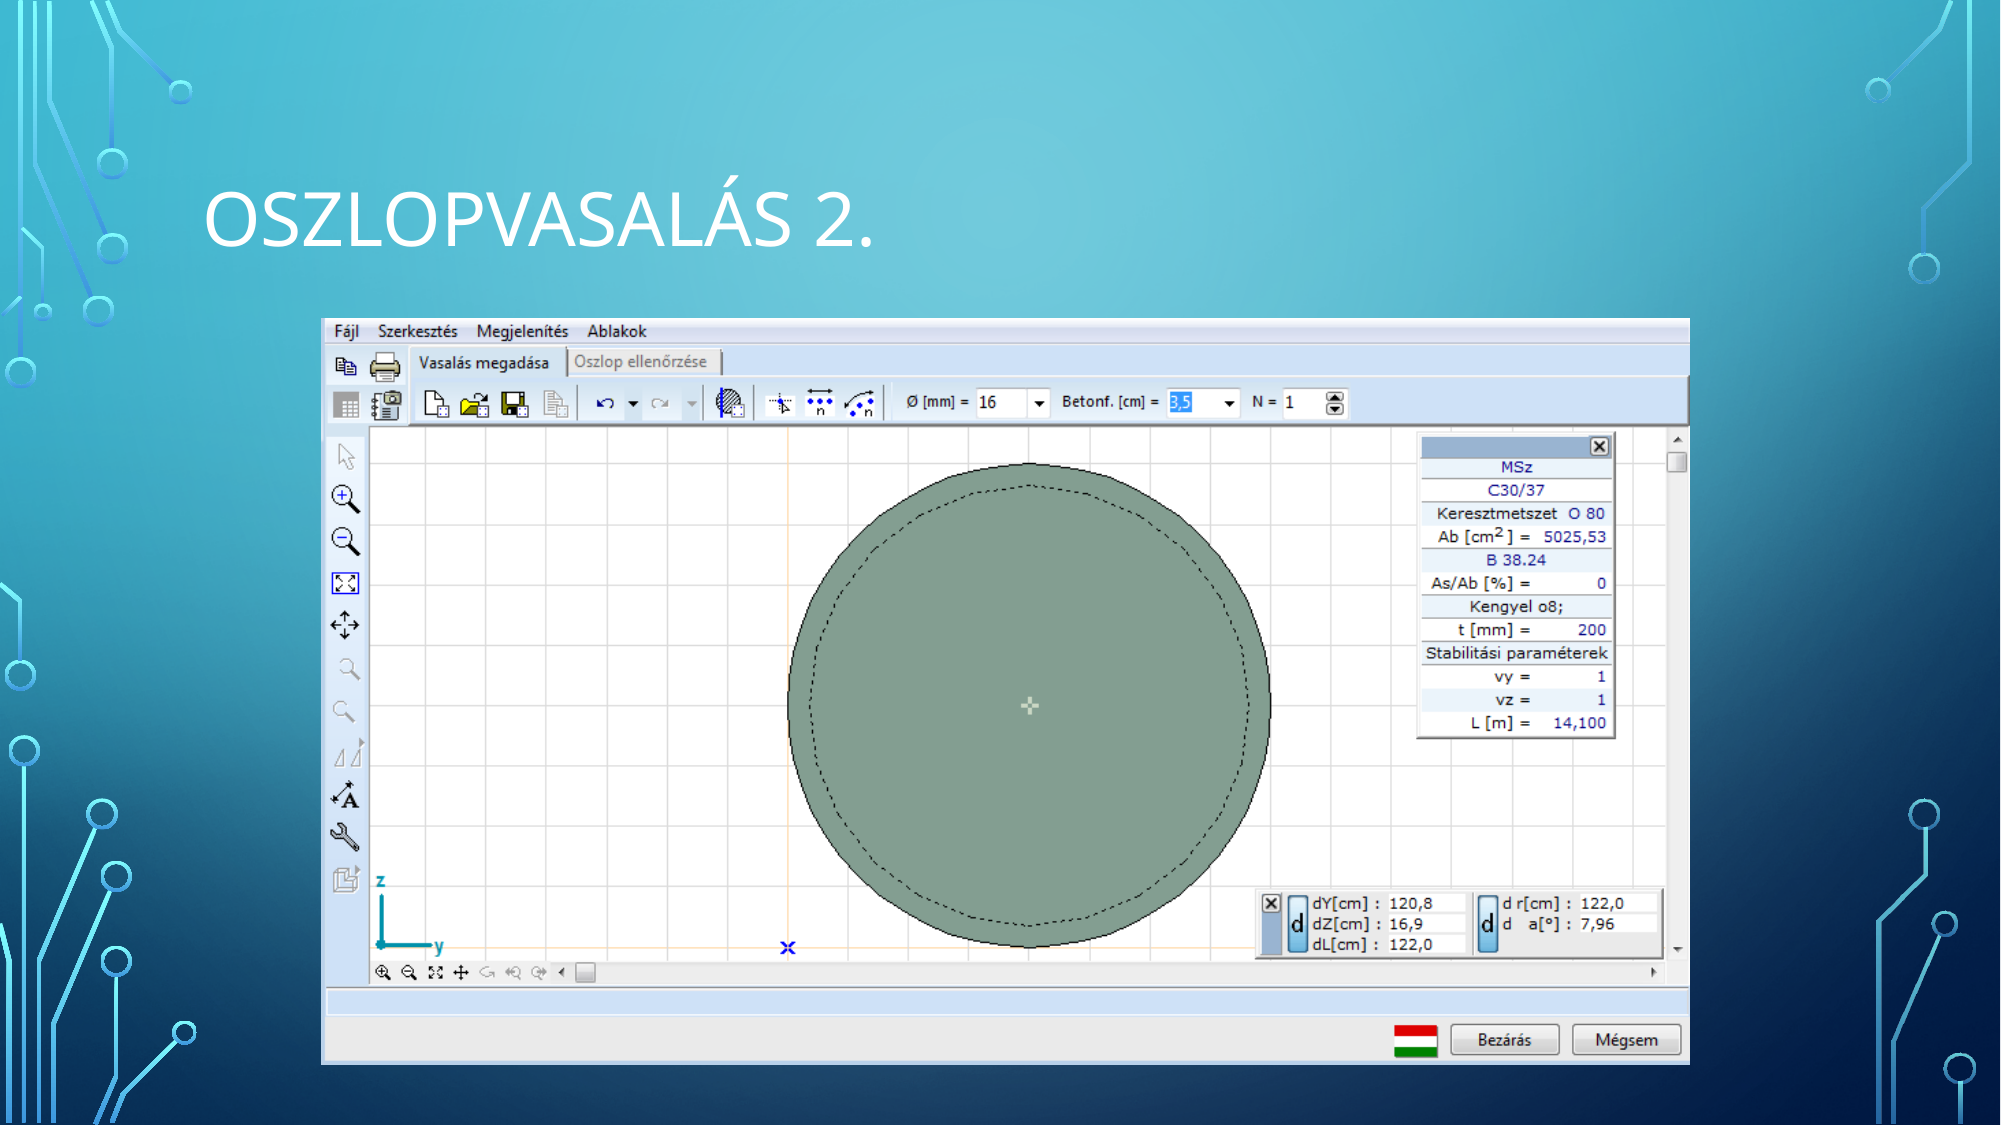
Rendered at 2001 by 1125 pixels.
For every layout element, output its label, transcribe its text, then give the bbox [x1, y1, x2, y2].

title Oszlopvasalás 2. [187, 101, 1813, 344]
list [320, 317, 1690, 1065]
